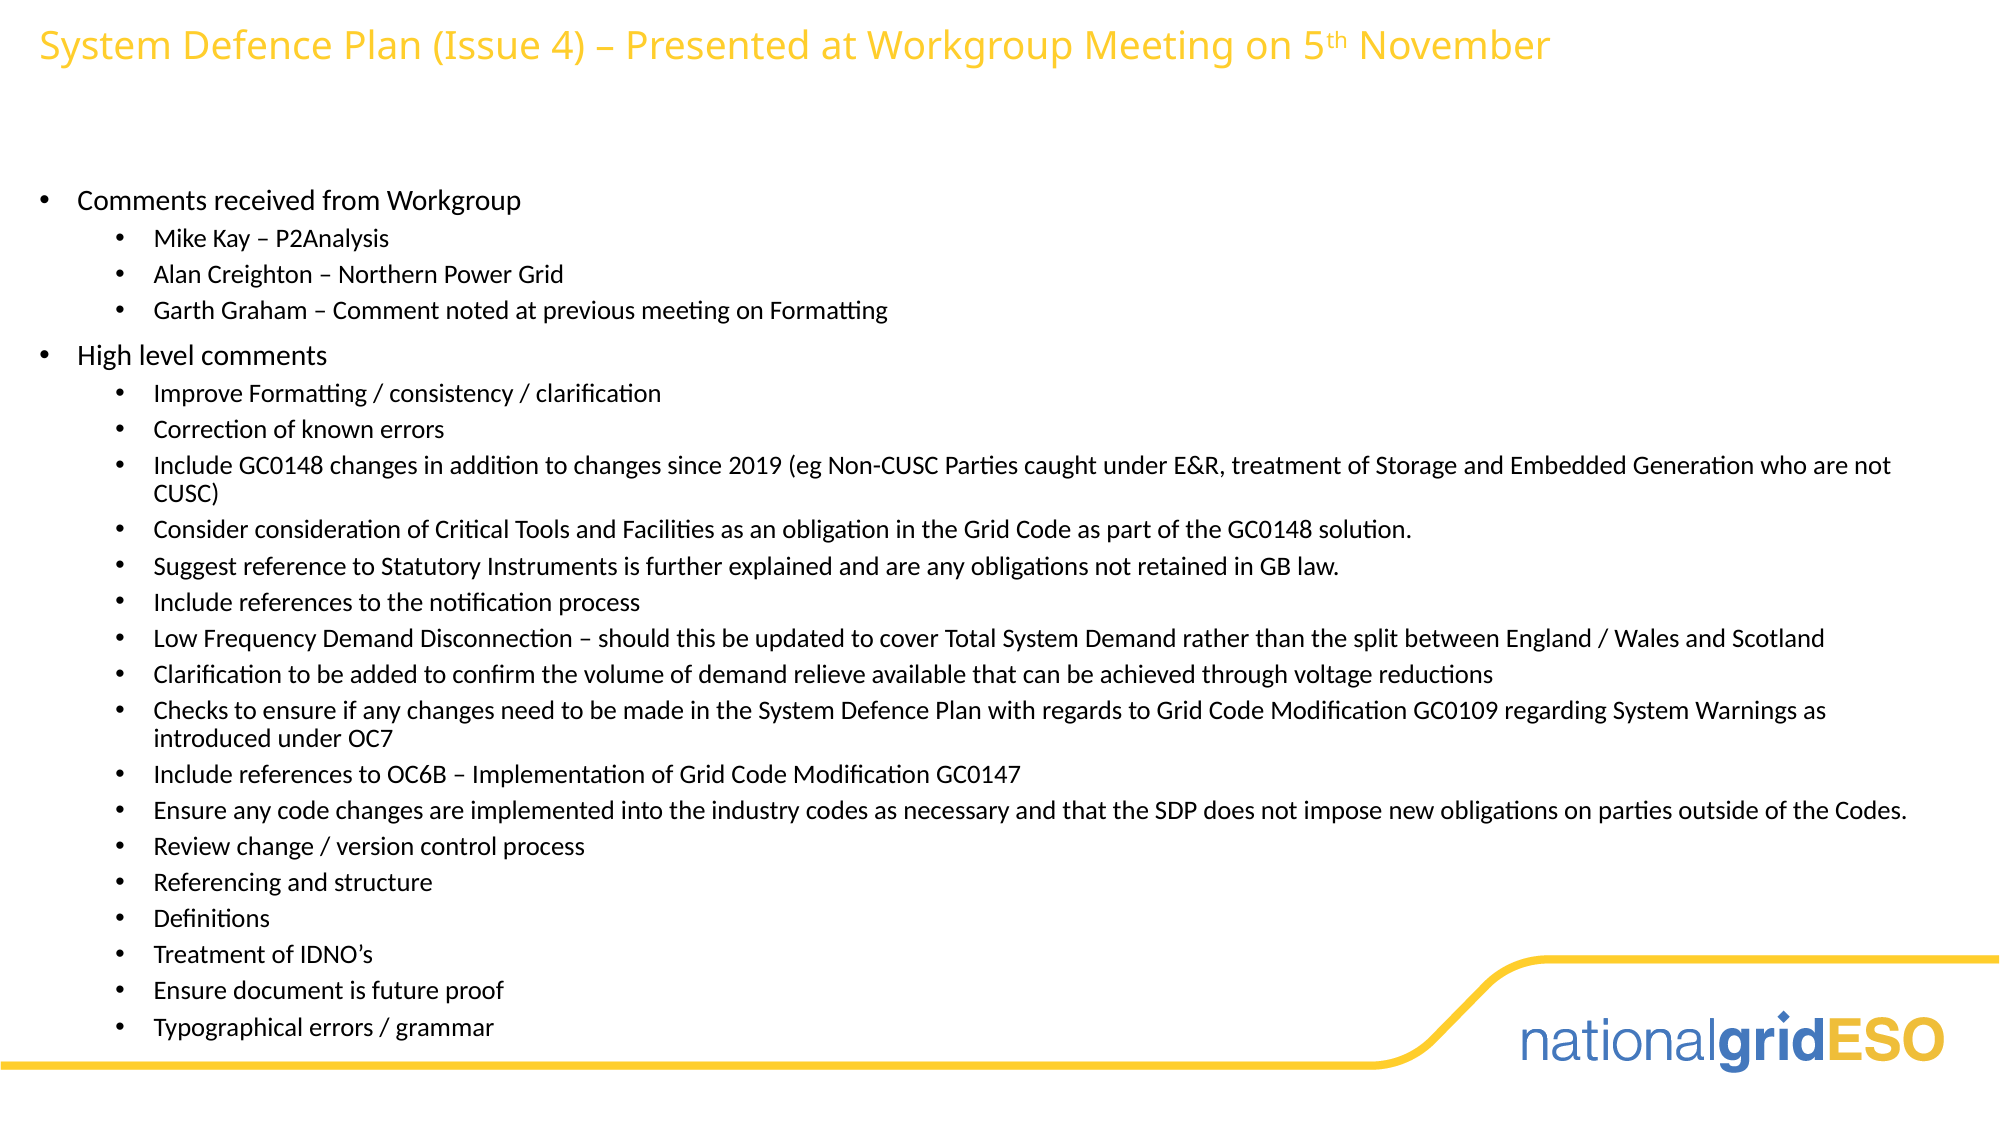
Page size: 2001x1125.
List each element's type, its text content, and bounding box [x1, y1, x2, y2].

list Comments received from Workgroup Mike Kay – P2Analysis Alan Creighton – Northern Power Grid Garth Graham – Comment noted at previous meeting on Formatting High level comments Improve Formatting / consistency / clarification Correction of known errors Include GC0148 changes in addition to changes since 2019 (eg Non-CUSC Parties caught under E&R, treatment of Storage and Embedded Generation who are not CUSC) Consider consideration of Critical Tools and Facilities as an obligation in the Grid Code as part of the GC0148 solution. Suggest reference to Statutory Instruments is further explained and are any obligations not retained in GB law. Include references to the notification process Low Frequency Demand Disconnection – should this be updated to cover Total System Demand rather than the split between England / Wales and Scotland Clarification to be added to confirm the volume of demand relieve available that can be achieved through voltage reductions Checks to ensure if any changes need to be made in the System Defence Plan with regards to Grid Code Modification GC0109 regarding System Warnings as introduced under OC7 Include references to OC6B – Implementation of Grid Code Modification GC0147 Ensure any code changes are implemented into the industry codes as necessary and that the SDP does not impose new obligations on parties outside of the Codes. Review change / version control process Referencing and structure Definitions Treatment of IDNO’s Ensure document is future proof Typographical errors / grammar [24, 177, 1959, 949]
title System Defence Plan (Issue 4) – Presented at Workgroup Meeting on 5th November [24, 18, 1959, 177]
picture [0, 949, 2000, 1121]
